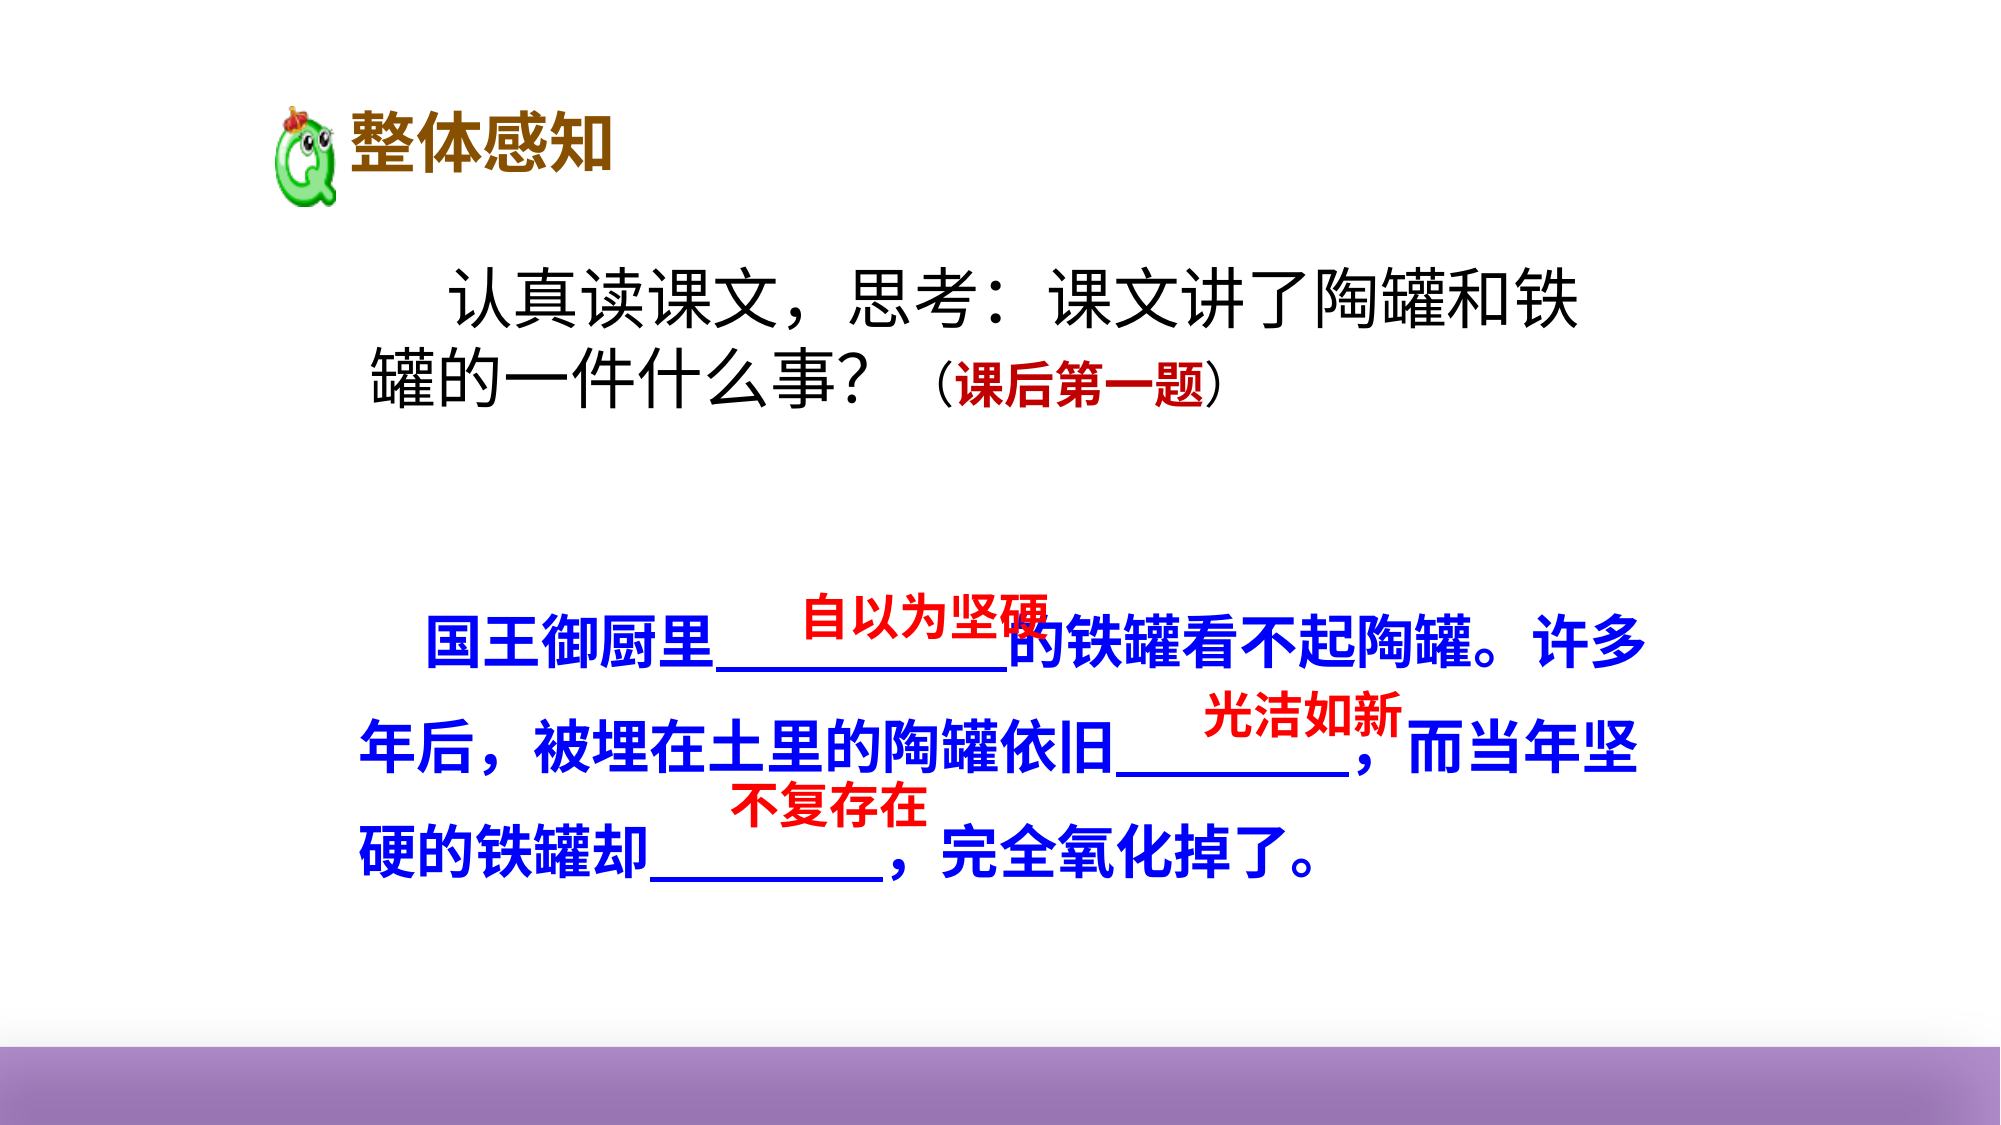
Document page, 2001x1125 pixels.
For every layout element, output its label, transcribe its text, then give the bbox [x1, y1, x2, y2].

text_box 不复存在 [714, 766, 945, 841]
text_box 整体感知 [338, 95, 691, 187]
text_box 认真读课文，思考：课文讲了陶罐和铁罐的一件什么事？（课后第一题） [355, 249, 1629, 425]
text_box 国王御厨里自以为坚硬的铁罐看不起陶罐。许多年后，被埋在土里的陶罐依旧光洁如新，而当年坚硬的铁罐却不复存在，完全氧化掉了。 [343, 562, 1668, 893]
text_box 光洁如新 [1188, 676, 1419, 751]
picture [275, 106, 336, 207]
text_box 自以为坚硬 [784, 578, 1065, 653]
